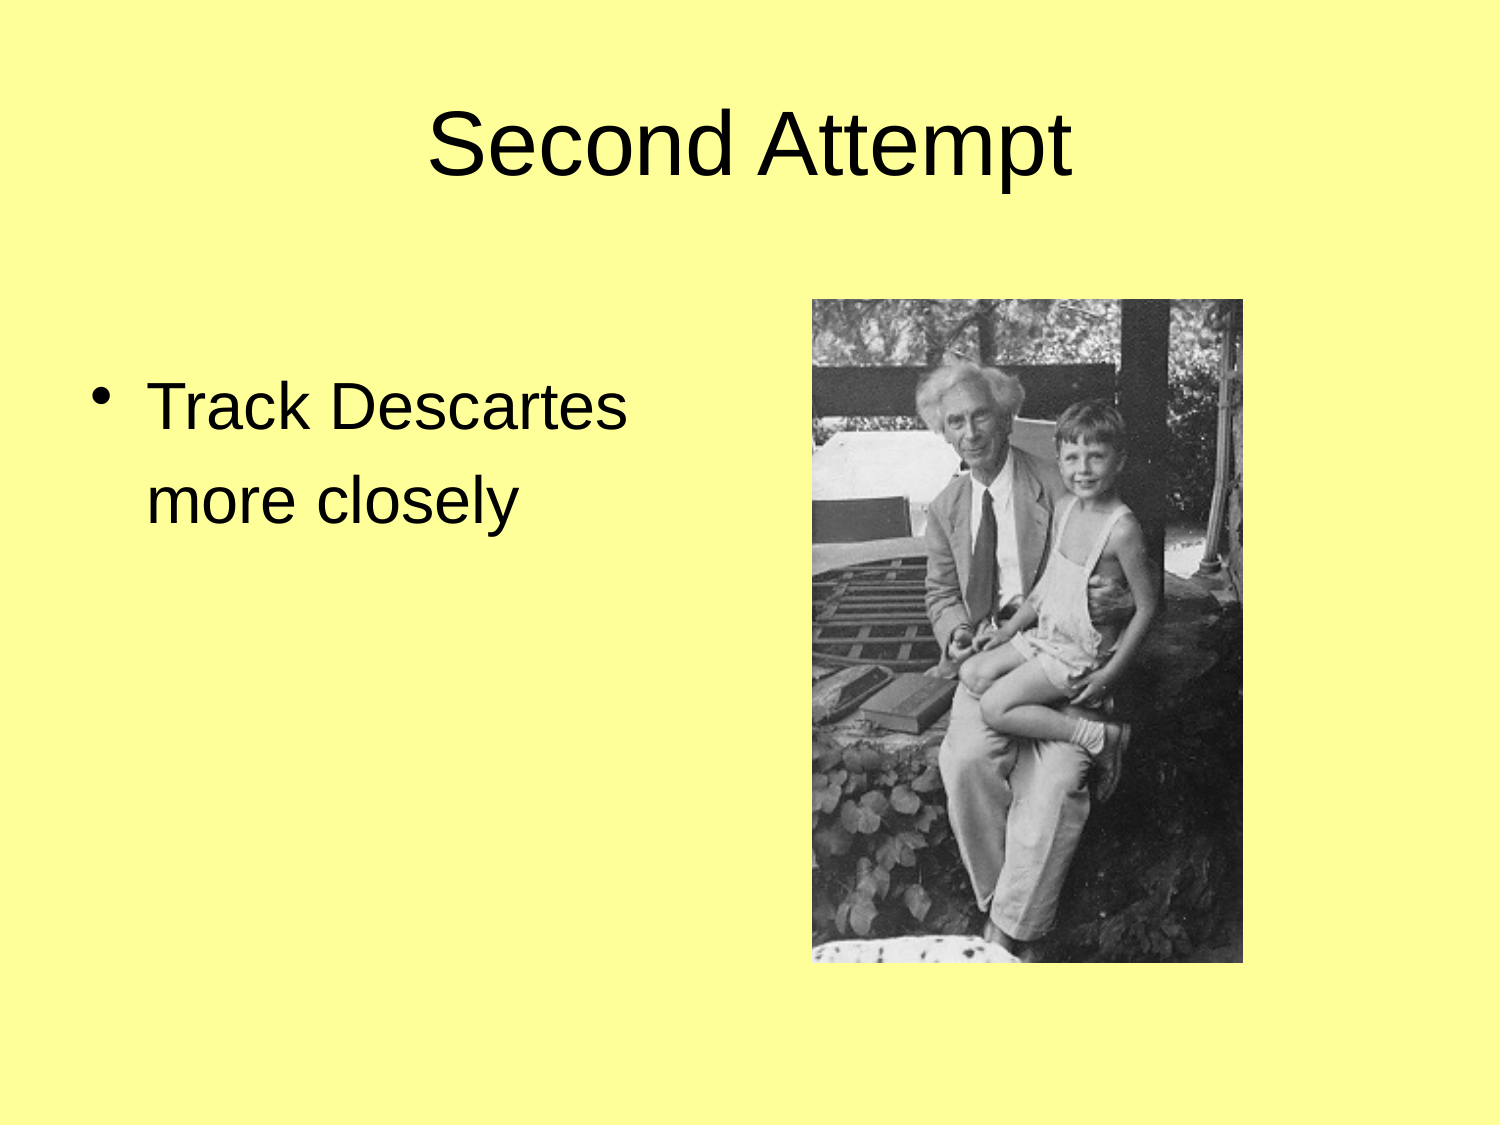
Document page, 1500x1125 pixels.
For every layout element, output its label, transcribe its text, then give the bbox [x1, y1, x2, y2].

list Track Descartes more closely [75, 262, 1425, 1005]
title Second Attempt [75, 45, 1425, 233]
picture [812, 299, 1243, 963]
